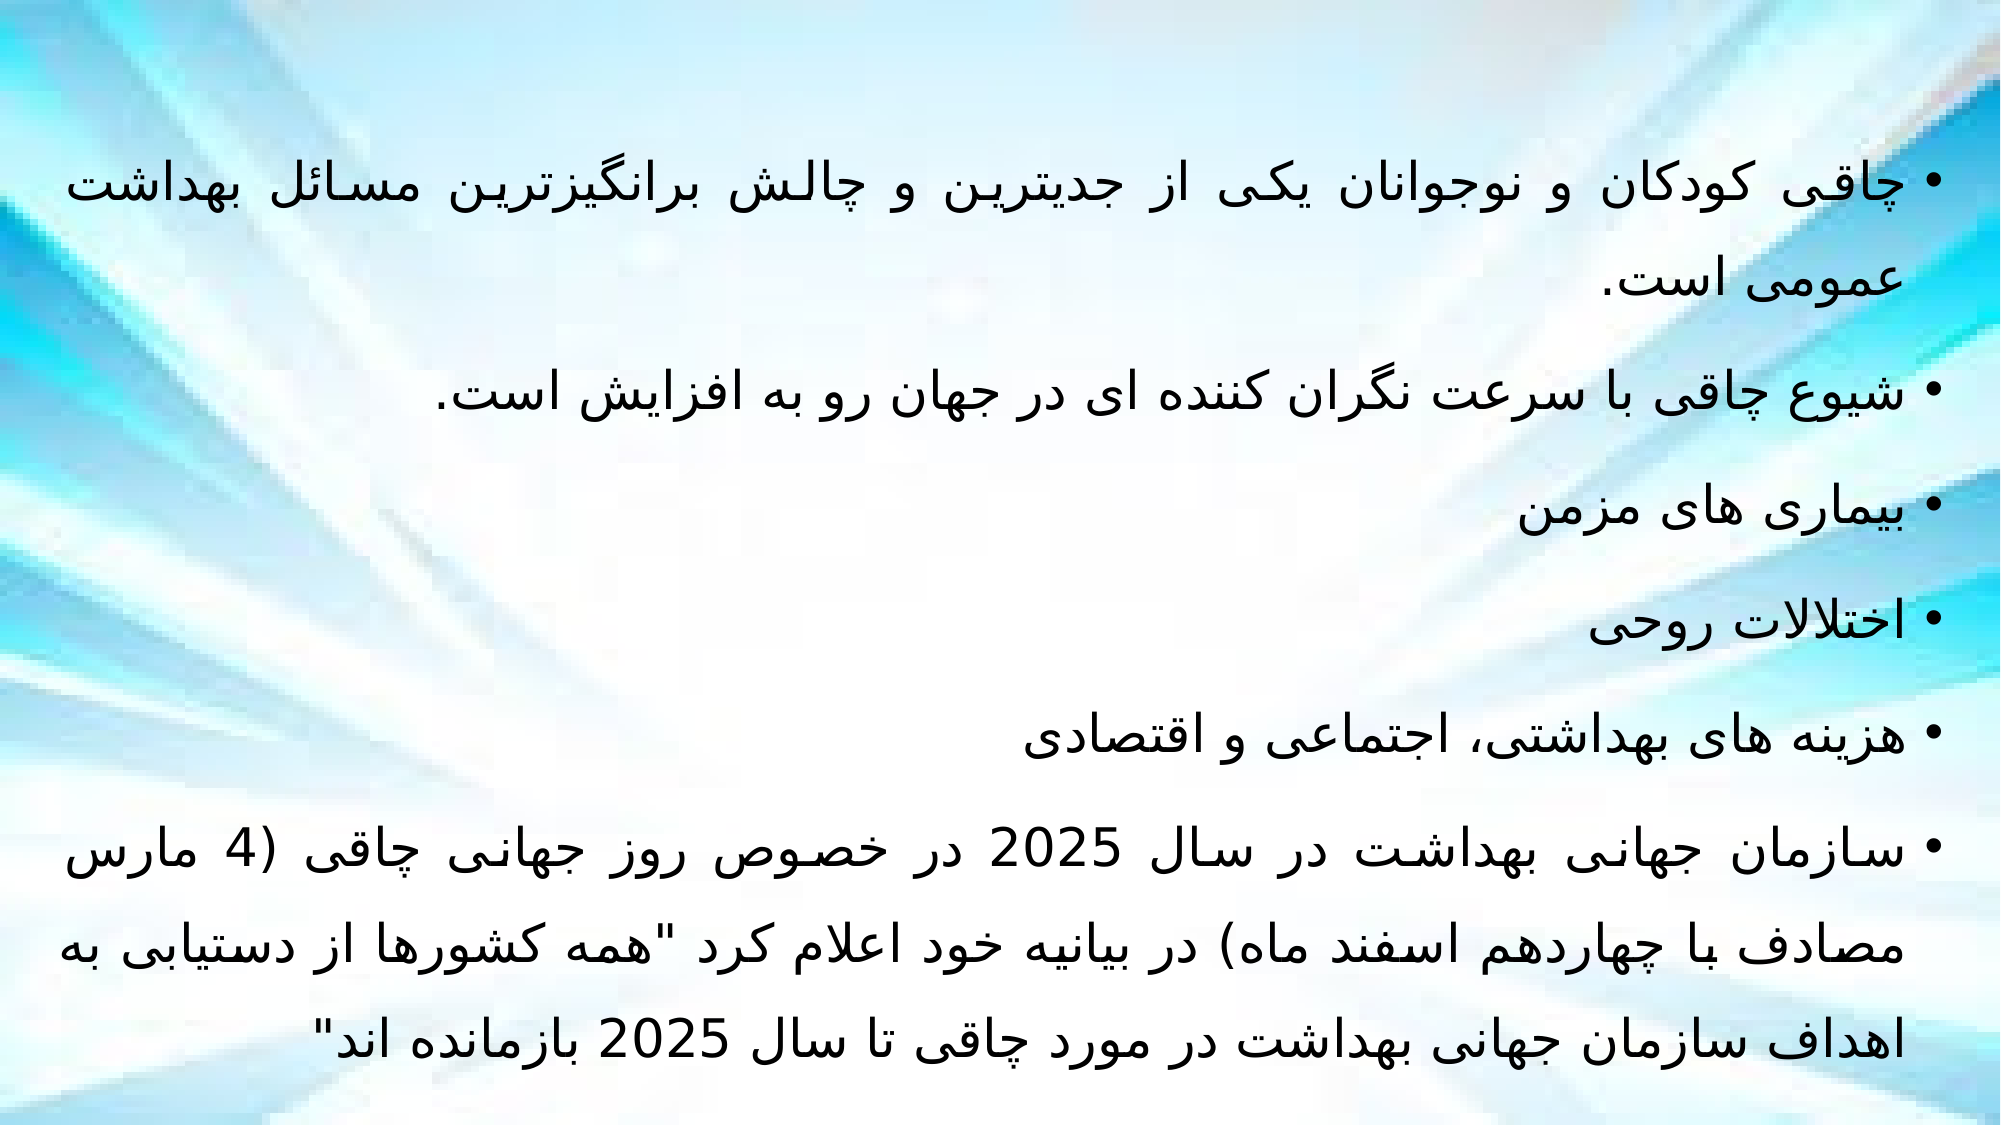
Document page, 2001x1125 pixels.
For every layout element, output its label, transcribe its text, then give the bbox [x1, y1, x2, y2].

picture [0, 0, 2001, 1125]
list چاقی کودکان و نوجوانان یکی از جدیترین و چالش برانگیزترین مسائل بهداشت عمومی است. شیوع چاقی با سرعت نگران کننده ای در جهان رو به افزایش است. بیماری های مزمن اختلالات روحی هزینه های بهداشتی، اجتماعی و اقتصادی سازمان جهانی بهداشت در سال 2025 در خصوص روز جهانی چاقی (4 مارس مصادف با چهاردهم اسفند ماه) در بیانیه خود اعلام کرد "همه کشورها از دستیابی به اهداف سازمان جهانی بهداشت در مورد چاقی تا سال 2025 بازمانده اند" [42, 107, 1957, 1078]
